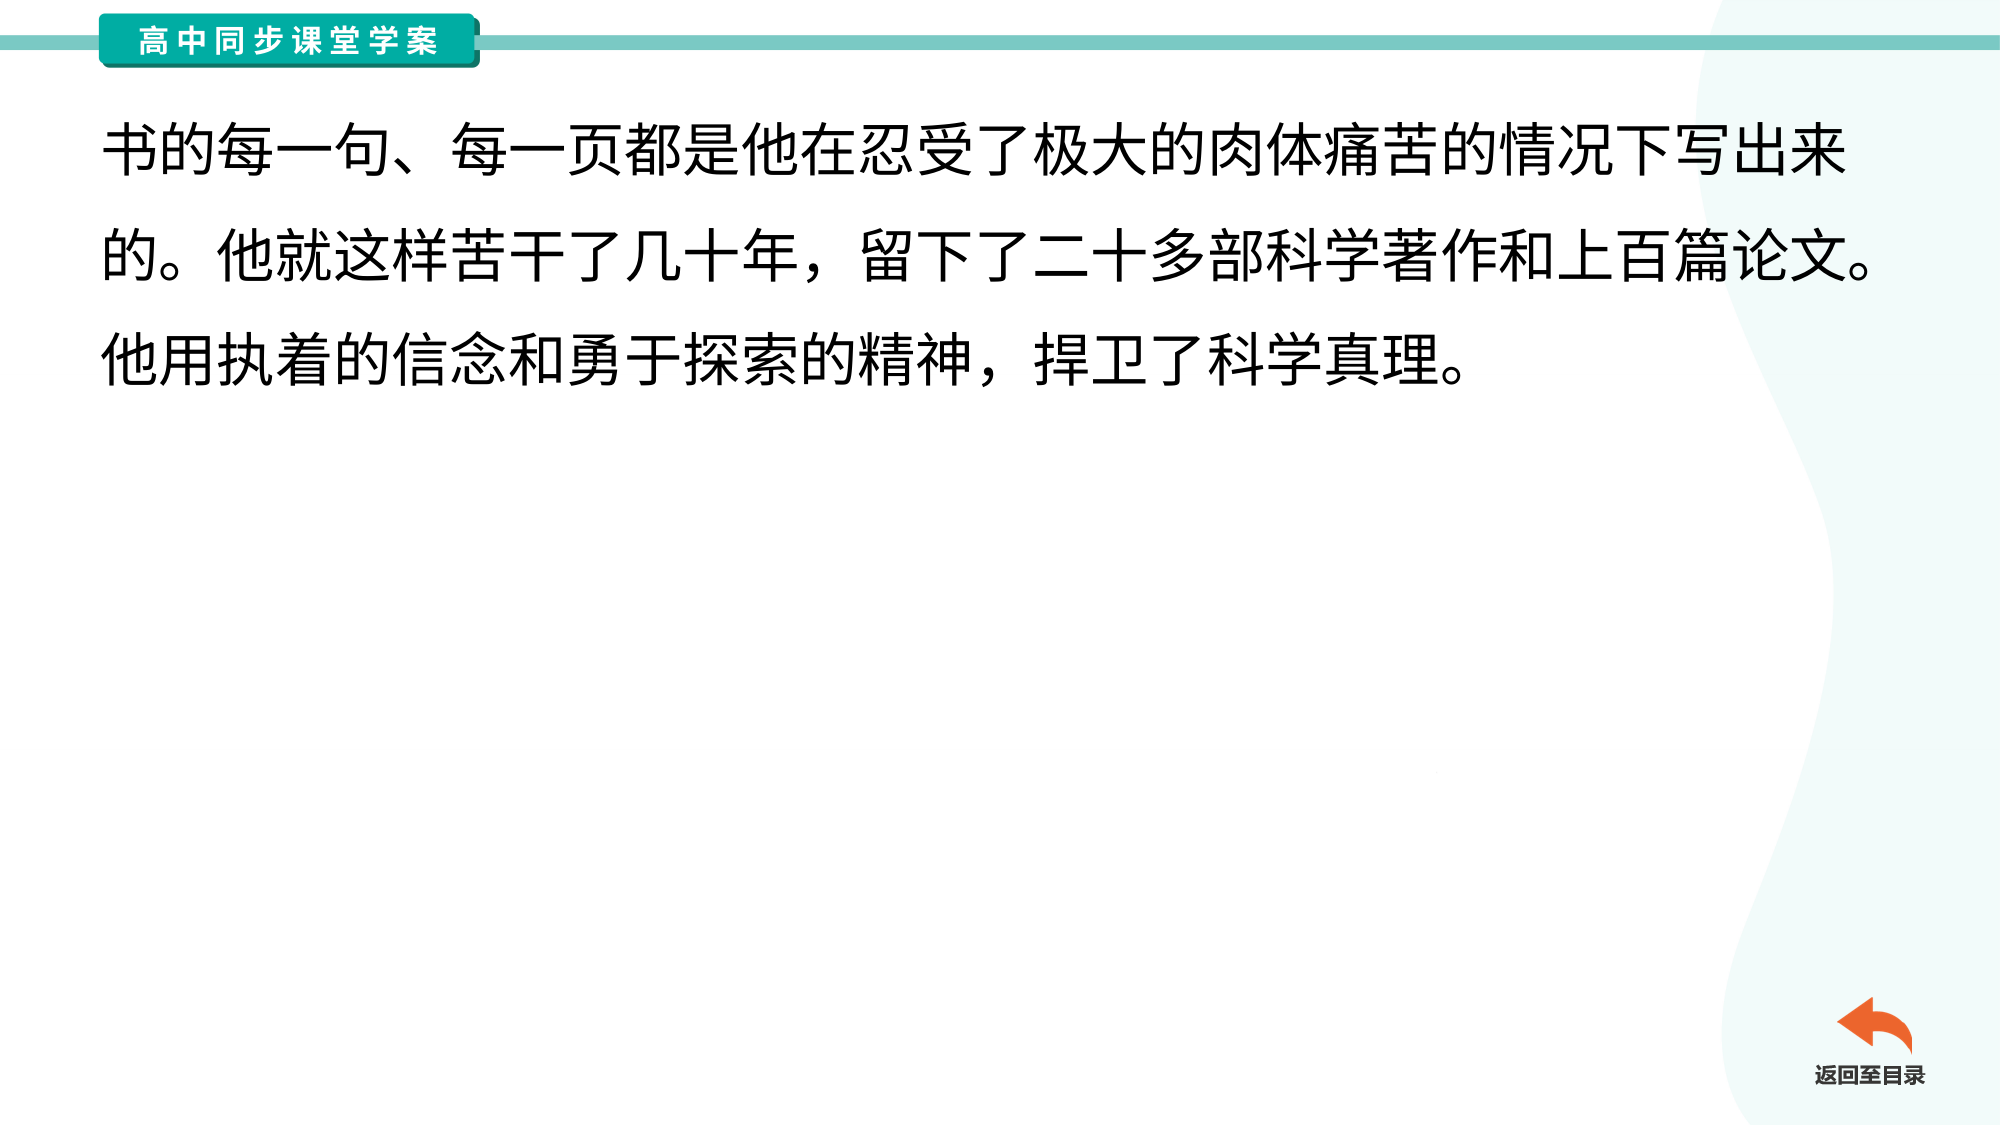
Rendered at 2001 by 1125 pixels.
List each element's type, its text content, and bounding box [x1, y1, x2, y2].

text_box 书的每一句、每一页都是他在忍受了极大的肉体痛苦的情况下写出来 的。他就这样苦干了几十年，留下了二十多部科学著作和上百篇论文。 他用执着的信念和勇于探索的精神，捍卫了科学真理。#1.1 [100, 76, 1899, 381]
picture [0, 0, 2000, 1125]
